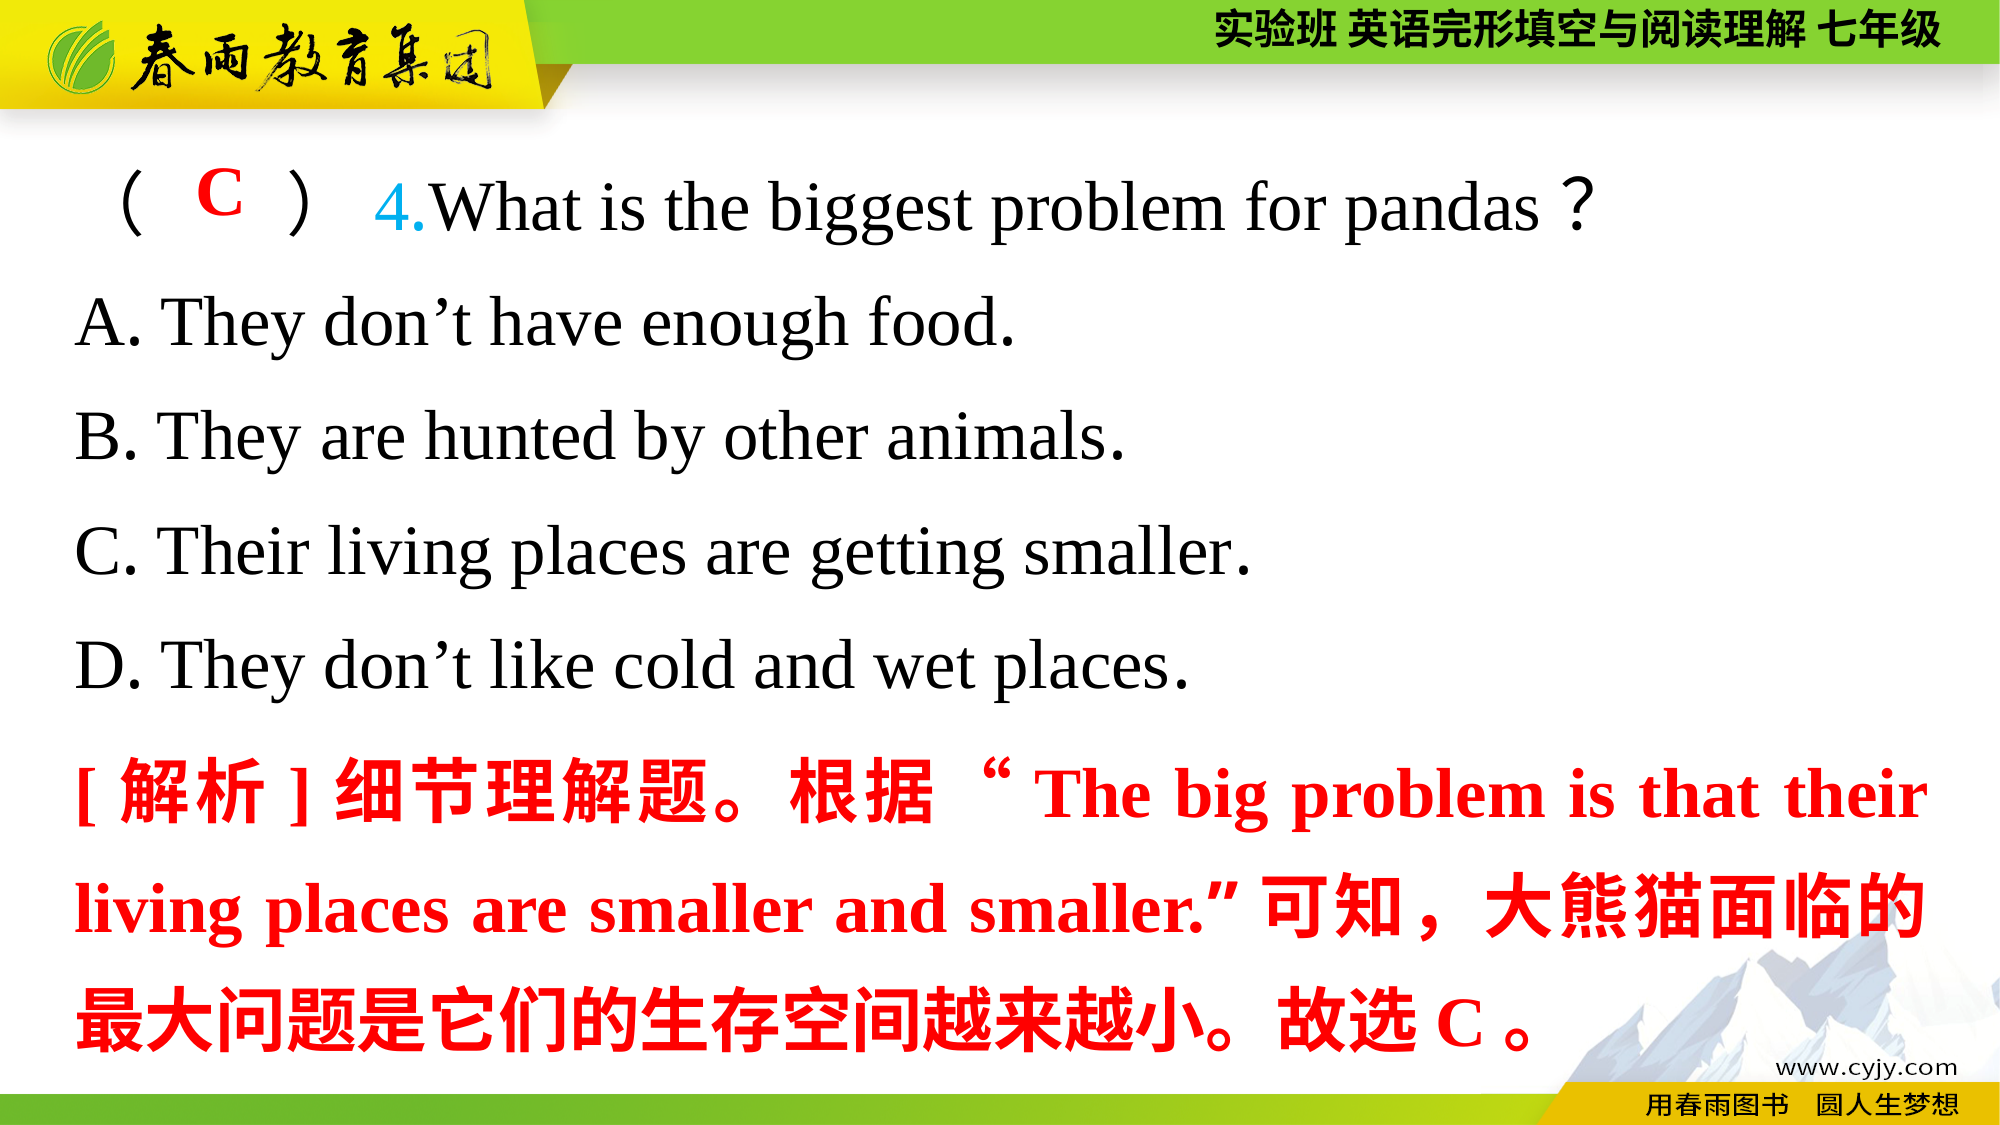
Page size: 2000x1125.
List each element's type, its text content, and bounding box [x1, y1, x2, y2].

list （ ）4.What is the biggest problem for pandas？ A. They don’t have enough food. B. They are hunted by other animals. C. Their living places are getting smaller. D. They don’t like cold and wet places. [59, 122, 1944, 704]
text_box C [181, 137, 262, 237]
text_box [解析]细节理解题。根据“The big problem is that their living places are smaller and smaller.”可知，大熊猫面临的最大问题是它们的生存空间越来越小。故选C。 [59, 709, 1944, 1069]
picture [0, 0, 2000, 1125]
